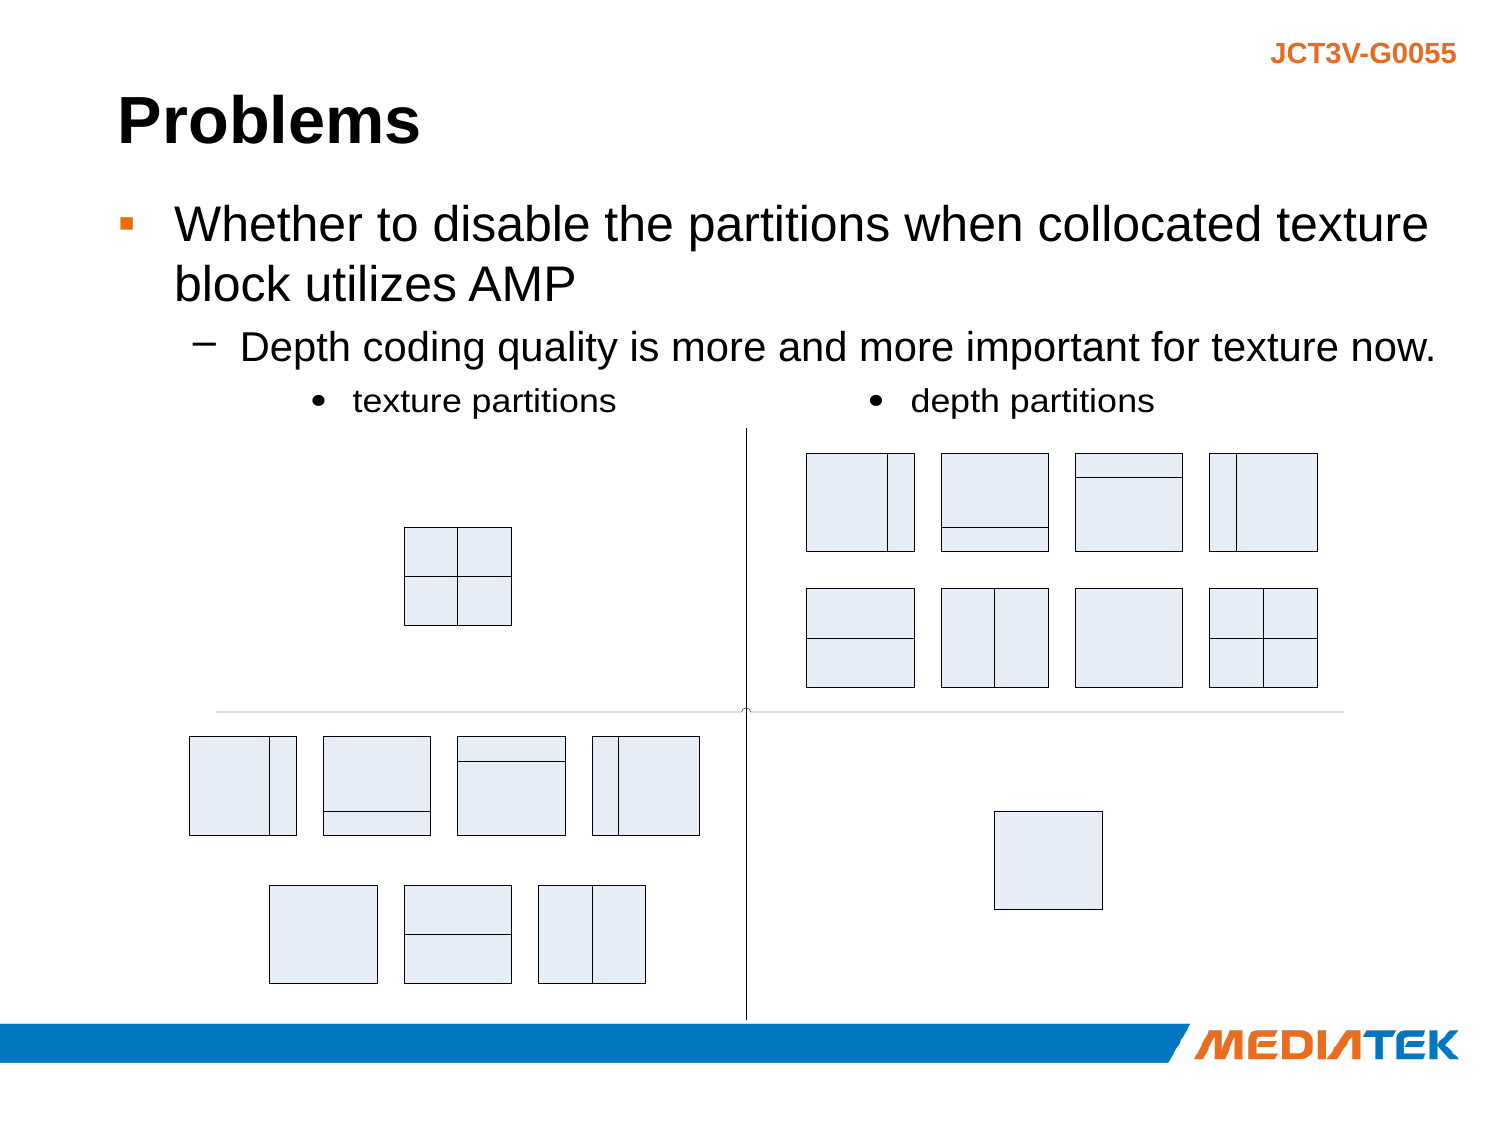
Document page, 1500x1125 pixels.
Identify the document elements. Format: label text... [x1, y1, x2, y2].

list Whether to disable the partitions when collocated texture block utilizes AMP Depth coding quality is more and more important for texture now. [102, 184, 1477, 998]
picture [0, 376, 1459, 1063]
title Problems [102, 62, 1426, 172]
